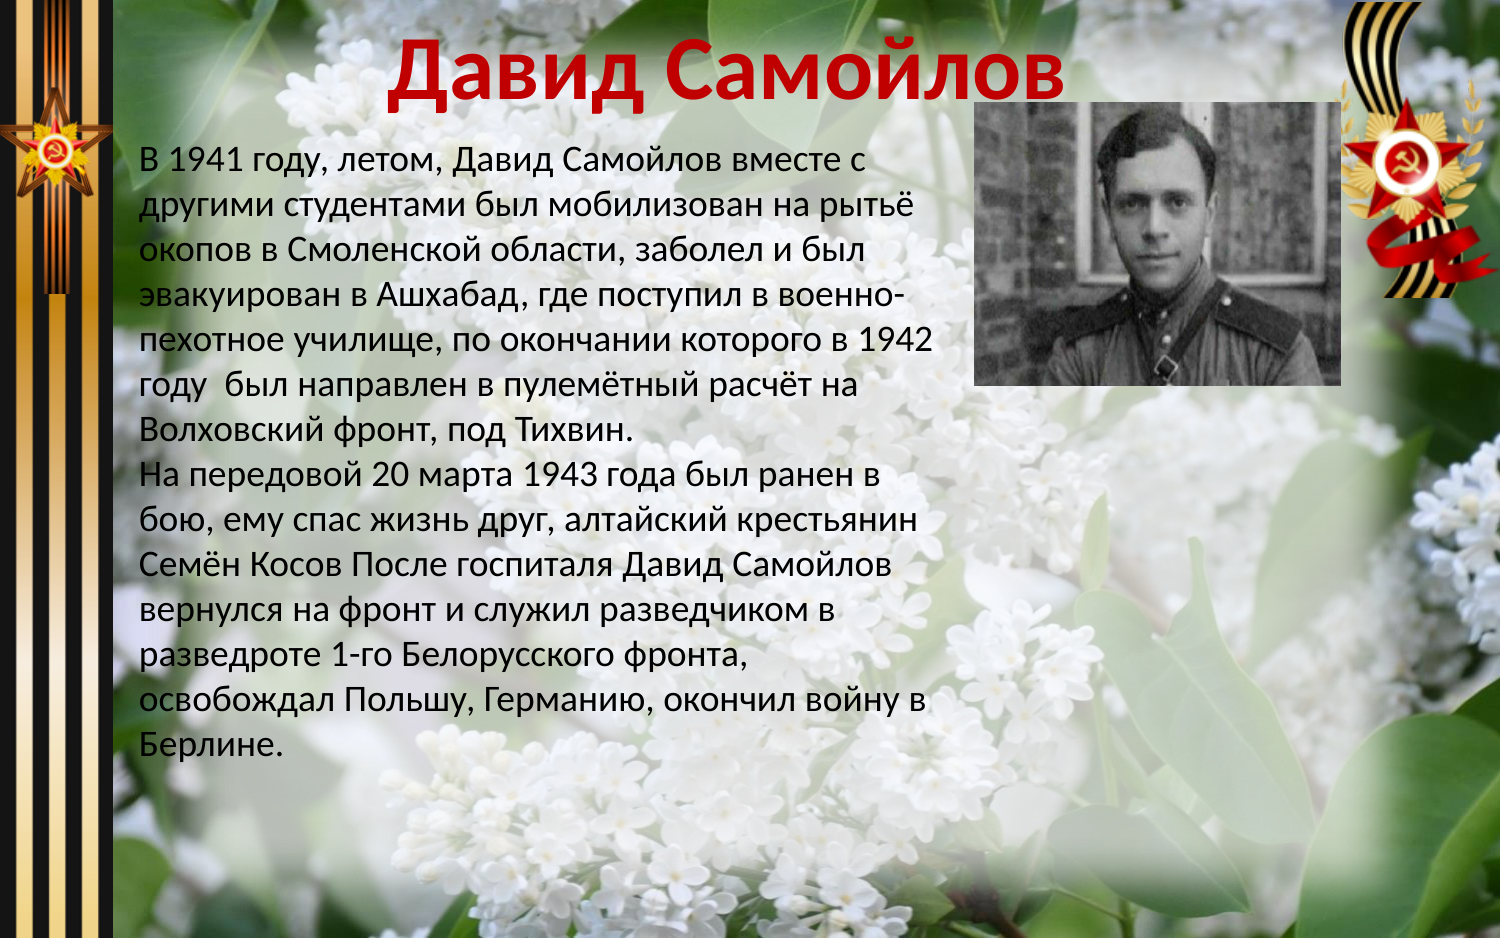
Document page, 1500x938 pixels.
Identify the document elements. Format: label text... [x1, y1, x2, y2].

picture [0, 0, 1500, 938]
text_box В 1941 году, летом, Давид Самойлов вместе с другими студентами был мобилизован на рытьё окопов в Смоленской области, заболел и был эвакуирован в Ашхабад, где поступил в военно-пехотное училище, по окончании которого в 1942 году был направлен в пулемётный расчёт на Волховский фронт, под Тихвин. На передовой 20 марта 1943 года был ранен в бою, ему спас жизнь друг, алтайский крестьянин Семён Косов После госпиталя Давид Самойлов вернулся на фронт и служил разведчиком в разведроте 1-го Белорусского фронта, освобождал Польшу, Германию, окончил войну в Берлине. [123, 126, 951, 771]
title Давид Самойлов [53, 0, 1404, 141]
text_box И женщины с бойцами встанут рядом, и дети нам патроны поднесут, и надо всеми нами зацветут старинные знамена Петрограда. Руками сжав обугленное сердце, такое обещание даю я, горожанка, мать красноармейца, погибшего под Стрельною в бою: Мы будем драться с беззаветной силой, мы одолеем бешеных зверей, мы победим, клянусь тебе, Россия, от имени российских матерей. [168, 298, 1404, 905]
